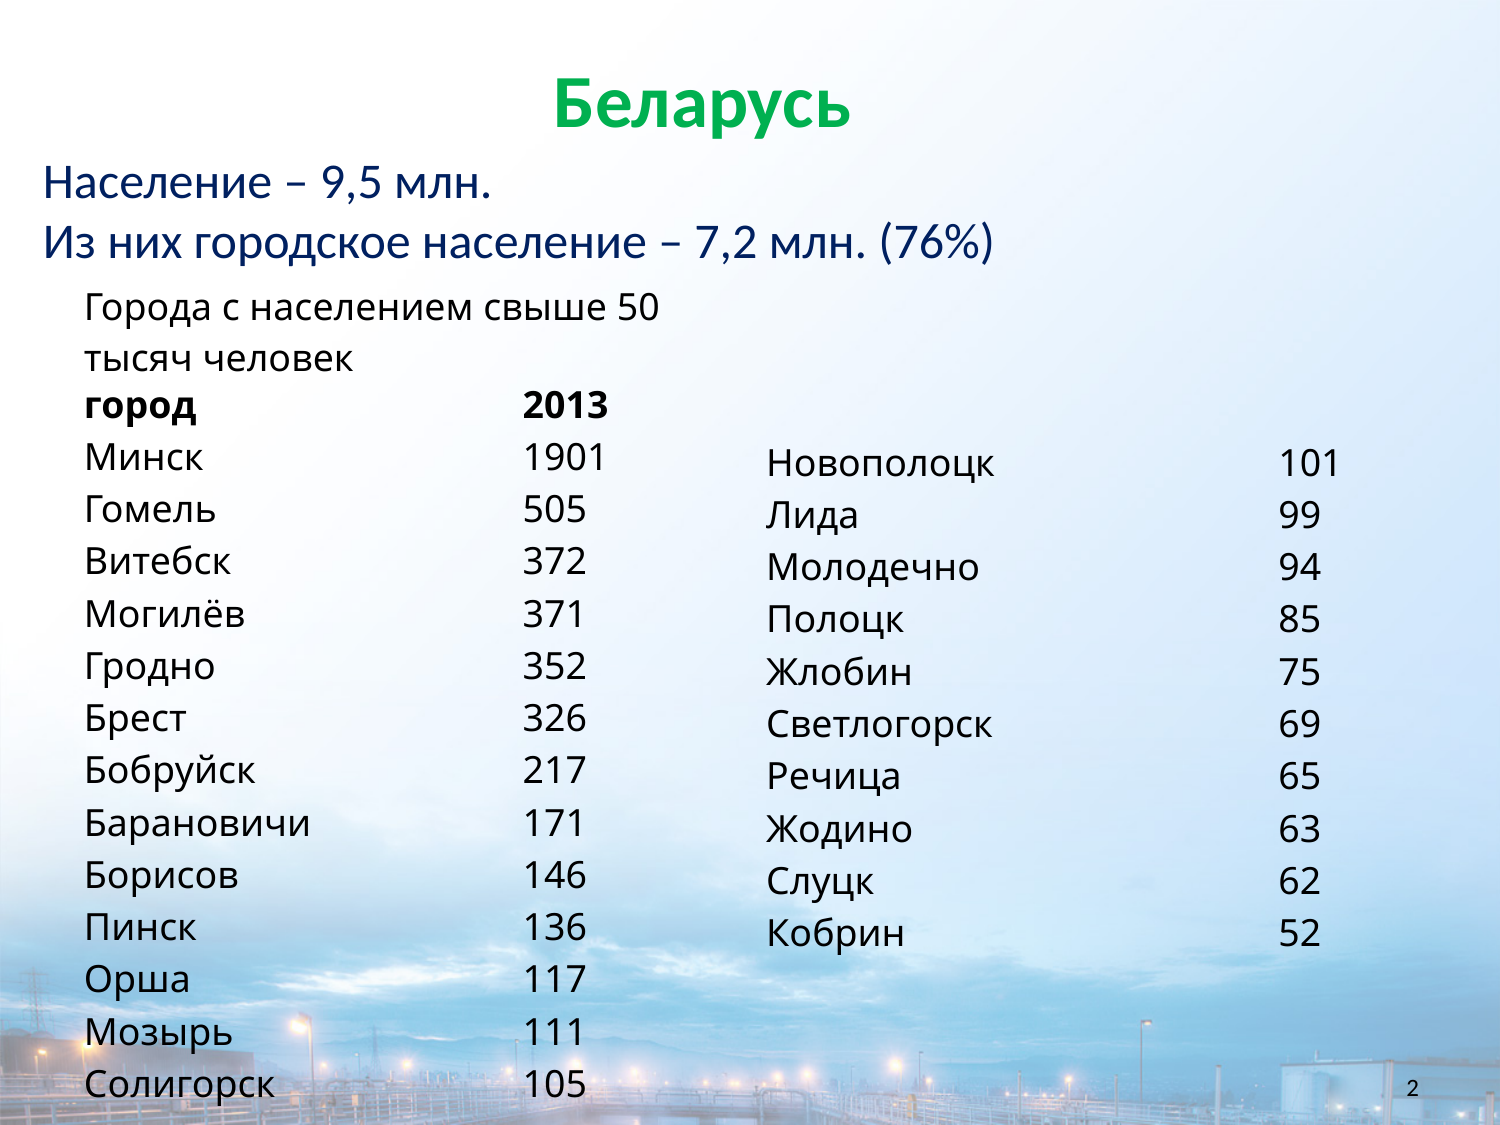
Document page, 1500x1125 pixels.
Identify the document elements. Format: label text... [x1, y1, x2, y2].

table_cell Речица [759, 746, 1271, 798]
table_cell 1901 [516, 427, 703, 479]
table_header 101 [1271, 433, 1459, 485]
text_box Население – 9,5 млн. Из них городское население – 7,2 млн. (76%) [27, 159, 1484, 257]
table_cell 69 [1271, 694, 1459, 746]
table_cell Гродно [77, 636, 516, 688]
table_cell Пинск [77, 897, 516, 949]
table_cell 217 [516, 740, 703, 793]
picture [0, 0, 1500, 1125]
table_cell 326 [516, 688, 703, 740]
table_header Города с населением свыше 50 тысяч человек [77, 277, 703, 374]
table_cell 117 [516, 949, 703, 1002]
table_cell 2013 [516, 374, 703, 427]
table_cell 105 [516, 1054, 703, 1106]
table_cell 65 [1271, 746, 1459, 798]
table_cell Гомель [77, 479, 516, 531]
table_cell 52 [1271, 903, 1459, 955]
table_cell Мозырь [77, 1002, 516, 1054]
table_cell 352 [516, 636, 703, 688]
table_cell город [77, 374, 516, 427]
table_cell Солигорск [77, 1054, 516, 1106]
table_cell Молодечно [759, 537, 1271, 589]
table_cell 94 [1271, 537, 1459, 589]
table_cell Кобрин [759, 903, 1271, 955]
text_box 2 [1391, 1064, 1500, 1110]
table_cell Бобруйск [77, 740, 516, 793]
table_cell Барановичи [77, 793, 516, 845]
table_cell Полоцк [759, 589, 1271, 642]
table_cell Жодино [759, 798, 1271, 851]
table_cell Могилёв [77, 584, 516, 636]
table_cell 505 [516, 479, 703, 531]
table_cell 371 [516, 584, 703, 636]
table_cell Брест [77, 688, 516, 740]
table_cell 99 [1271, 485, 1459, 537]
table_cell Борисов [77, 845, 516, 897]
table_cell 171 [516, 793, 703, 845]
table_cell 62 [1271, 851, 1459, 903]
table_cell 136 [516, 897, 703, 949]
table_cell 85 [1271, 589, 1459, 642]
table_cell 111 [516, 1002, 703, 1054]
table_cell Слуцк [759, 851, 1271, 903]
table_cell Лида [759, 485, 1271, 537]
table_cell 75 [1271, 642, 1459, 694]
text_box Беларусь [53, 45, 1353, 150]
table_header Новополоцк [759, 433, 1271, 485]
table_cell Светлогорск [759, 694, 1271, 746]
table_cell Жлобин [759, 642, 1271, 694]
table_cell 63 [1271, 798, 1459, 851]
table_cell Минск [77, 427, 516, 479]
table_cell Орша [77, 949, 516, 1002]
table_cell 146 [516, 845, 703, 897]
table_cell 372 [516, 531, 703, 584]
table_cell Витебск [77, 531, 516, 584]
